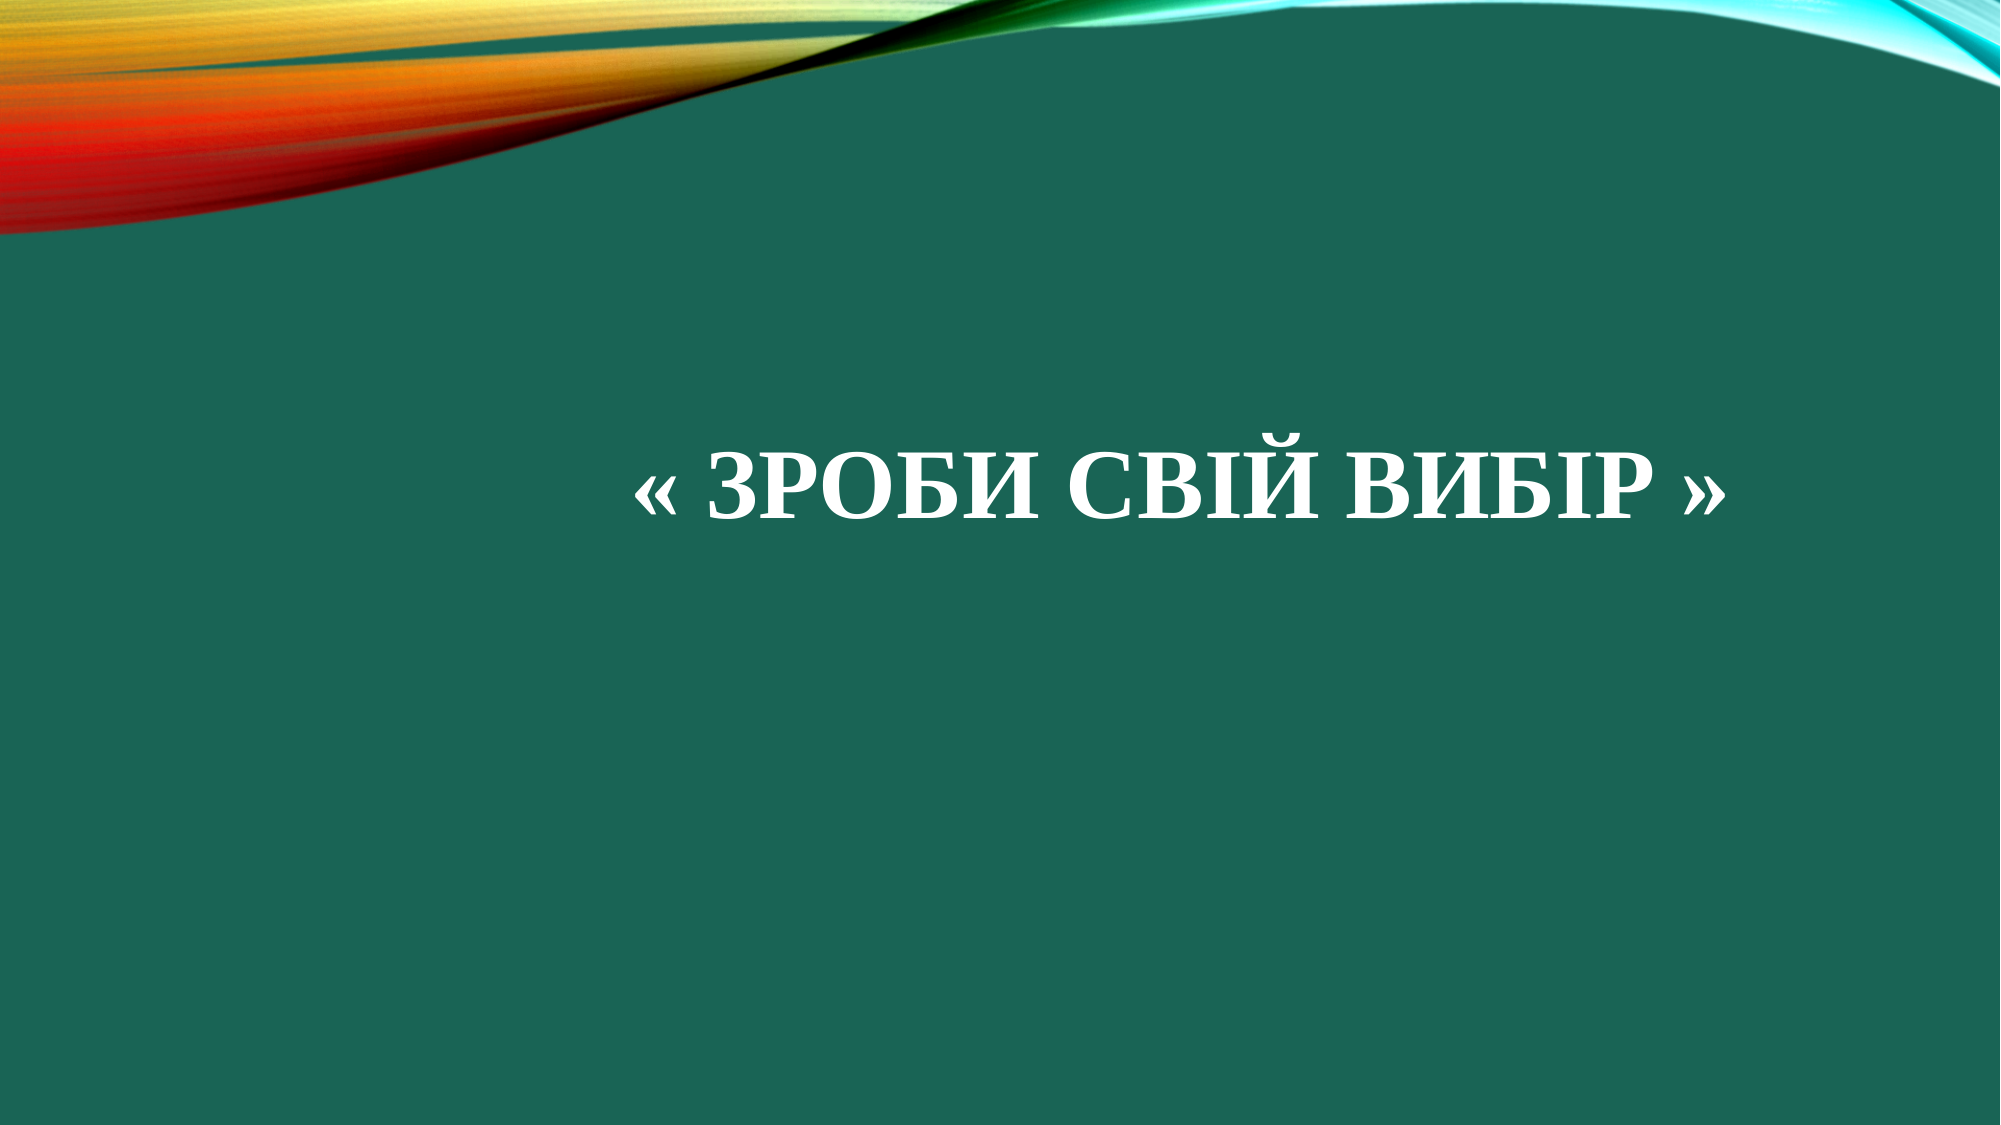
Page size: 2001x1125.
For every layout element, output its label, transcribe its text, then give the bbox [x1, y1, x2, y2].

title « Зроби свій вибір » [474, 125, 1888, 848]
picture [0, 0, 2000, 237]
